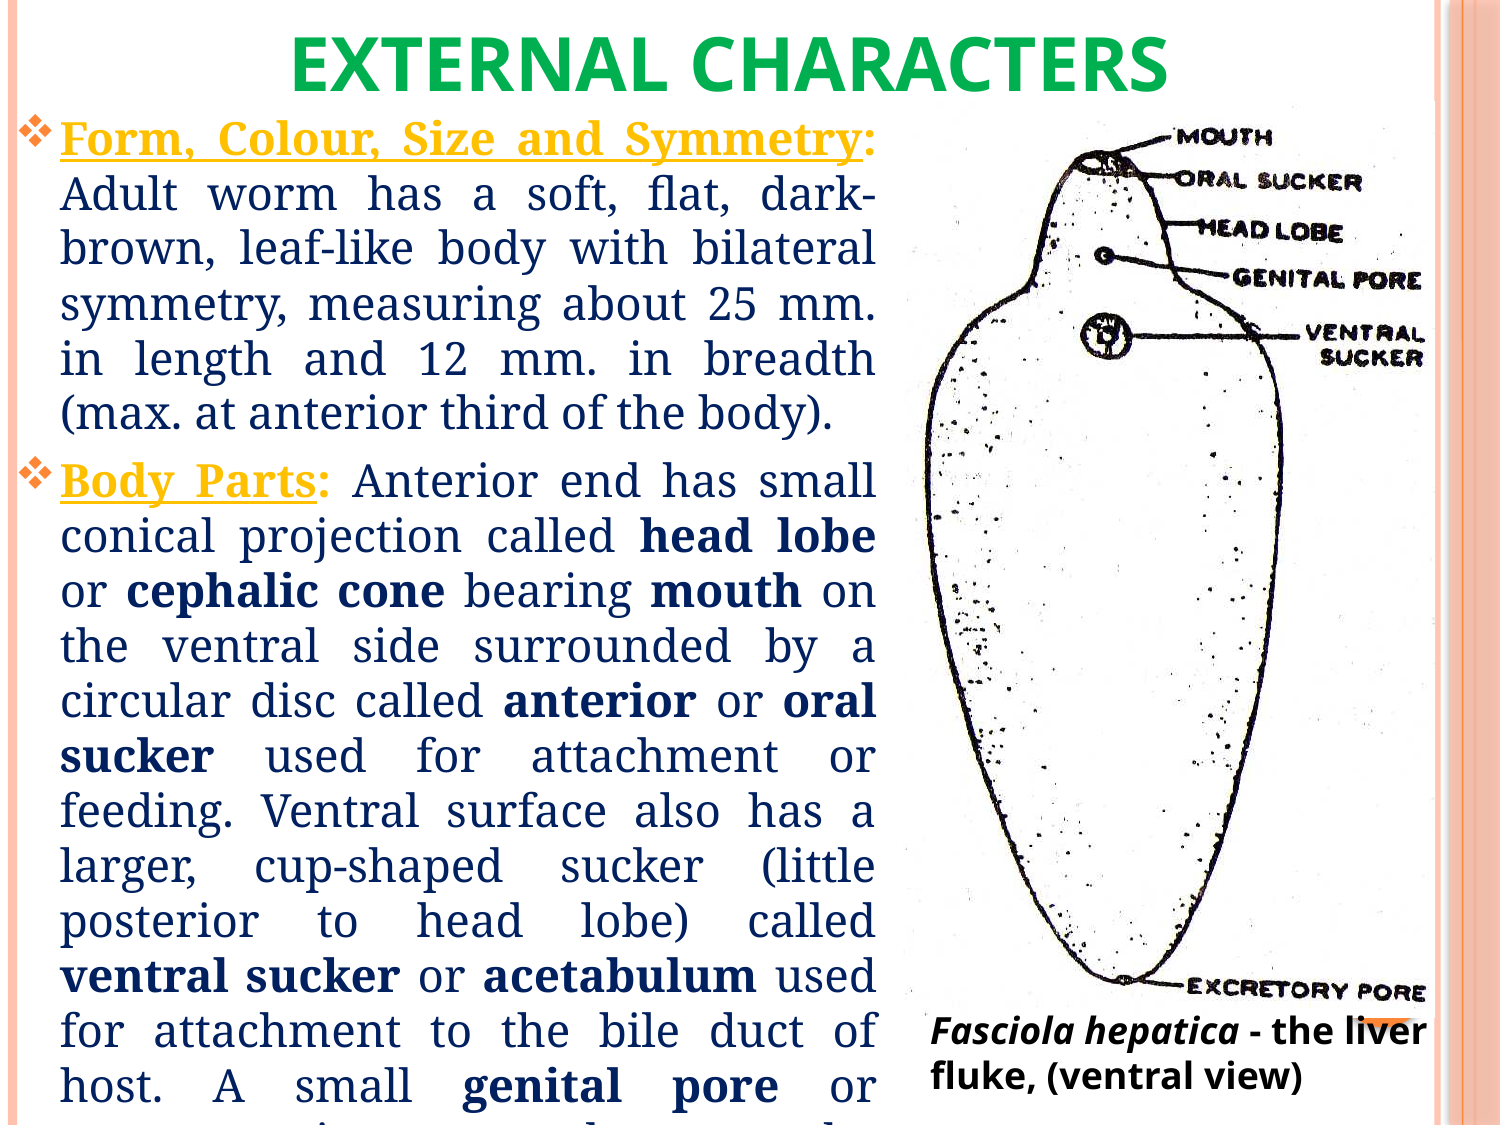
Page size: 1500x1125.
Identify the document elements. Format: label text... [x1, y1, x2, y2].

text_box Fasciola hepatica - the liver fluke, (ventral view) [915, 999, 1447, 1105]
title External Characters [0, 6, 1459, 114]
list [903, 101, 1436, 1018]
list Form, Colour, Size and Symmetry: Adult worm has a soft, flat, dark-brown, leaf-like body with bilateral symmetry, measuring about 25 mm. in length and 12 mm. in breadth (max. at anterior third of the body). Body Parts: Anterior end has small conical projection called head lobe or cephalic cone bearing mouth on the ventral side surrounded by a circular disc called anterior or oral sucker used for attachment or feeding. Ventral surface also has a larger, cup-shaped sucker (little posterior to head lobe) called ventral sucker or acetabulum used for attachment to the bile duct of host. A small genital pore or gonopore is present between the two suckers. An excretory pore is situated at the hind end. No anus. [0, 101, 892, 1125]
